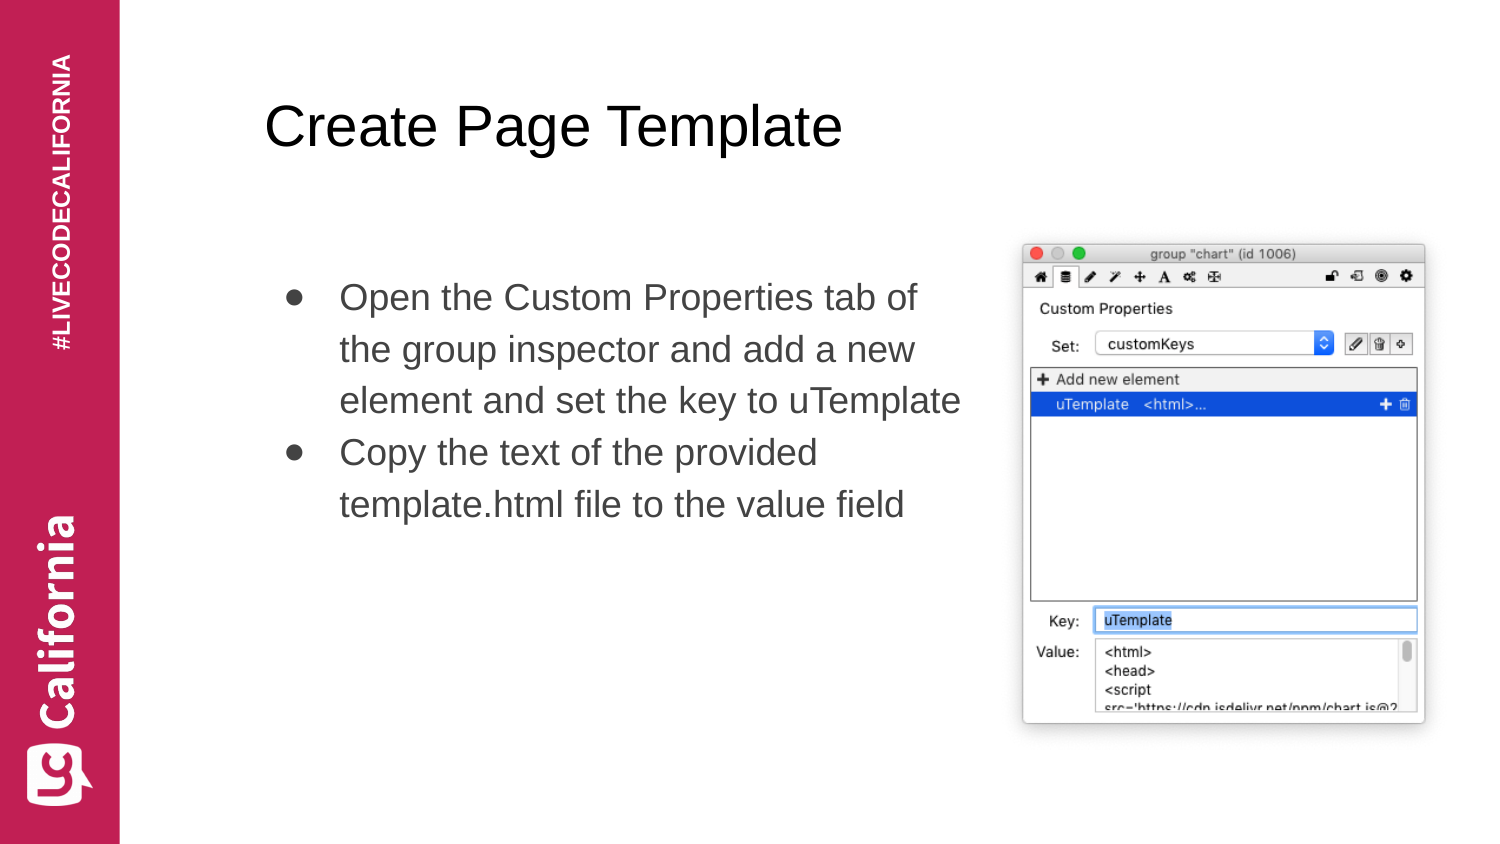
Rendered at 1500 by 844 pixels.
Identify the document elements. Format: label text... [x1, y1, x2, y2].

list Open the Custom Properties tab of the group inspector and add a new element and set the key to uTemplate Copy the text of the provided template.html file to the value field [249, 251, 985, 820]
picture [0, 0, 120, 844]
title Create Page Template [249, 72, 1417, 236]
picture [996, 222, 1452, 755]
